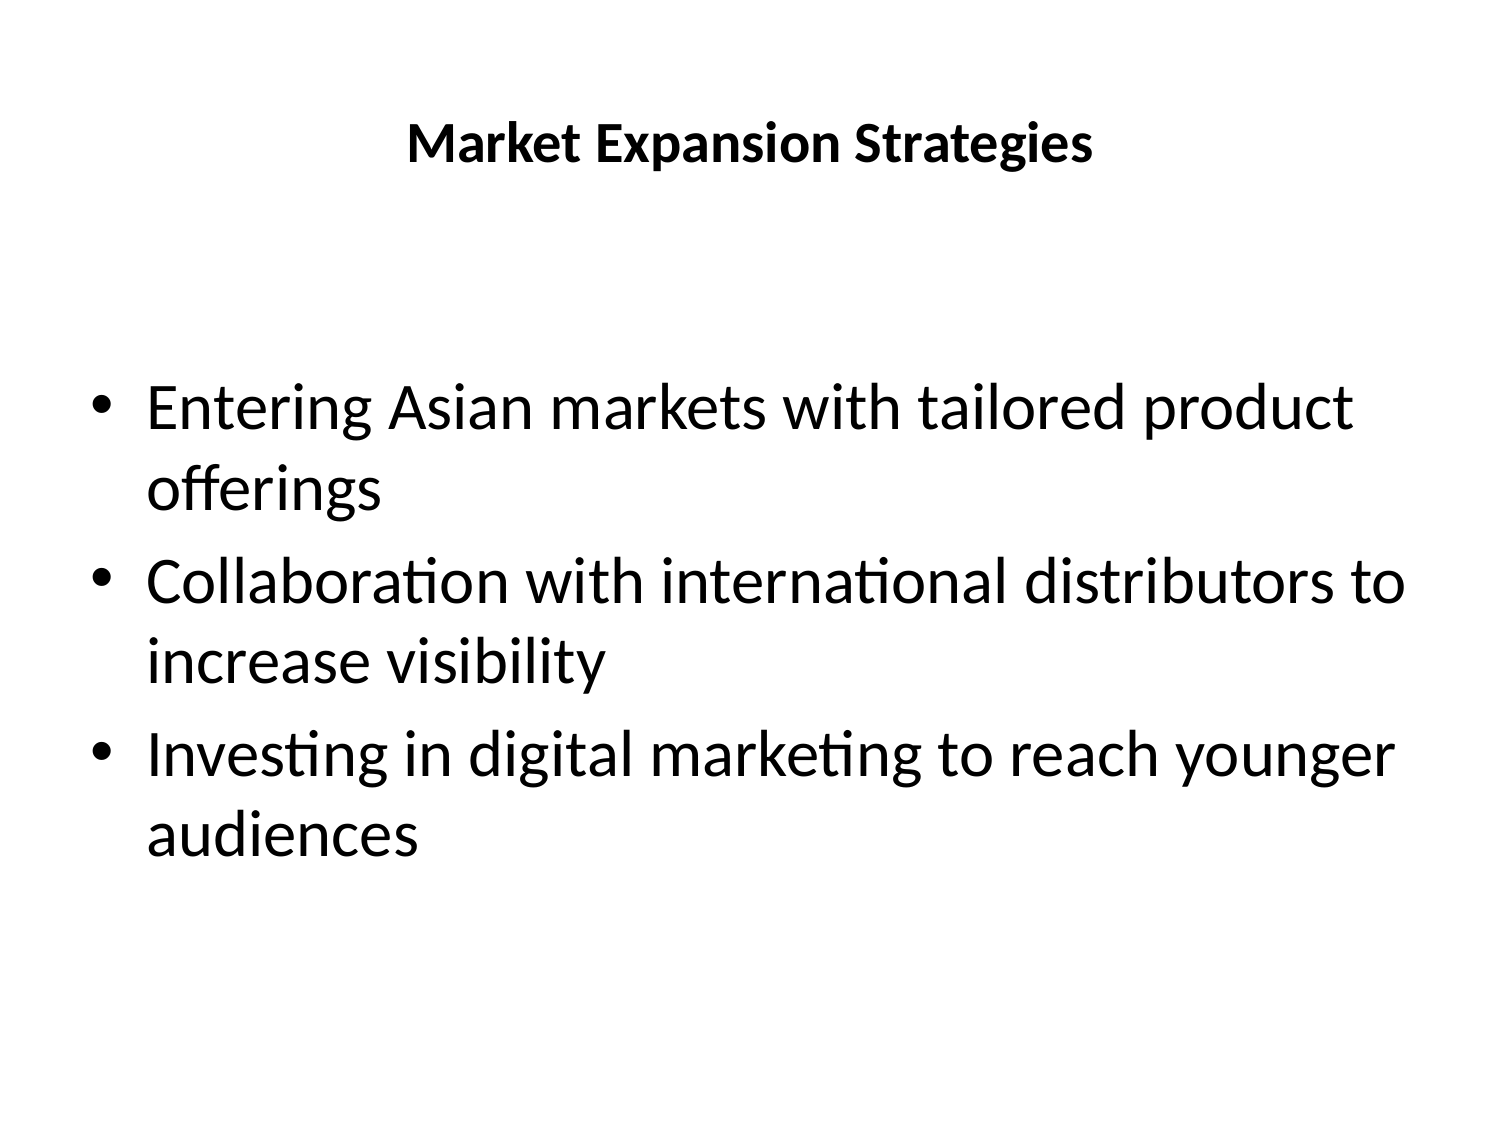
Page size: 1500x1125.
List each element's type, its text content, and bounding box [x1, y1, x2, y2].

title Market Expansion Strategies [75, 45, 1425, 233]
list Entering Asian markets with tailored product offerings Collaboration with international distributors to increase visibility Investing in digital marketing to reach younger audiences [75, 262, 1425, 1005]
